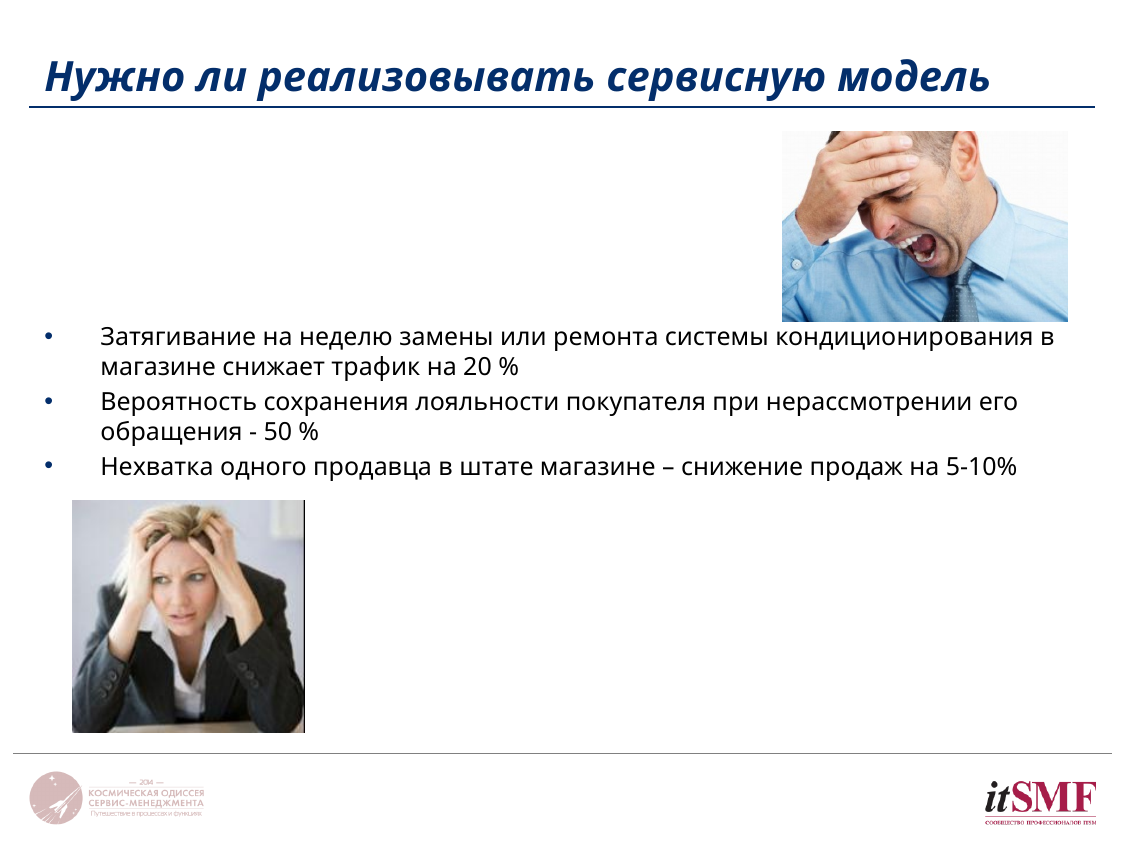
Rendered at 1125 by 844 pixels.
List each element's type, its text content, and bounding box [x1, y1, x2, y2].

list Затягивание на неделю замены или ремонта системы кондиционирования в магазине снижает трафик на 20 % Вероятность сохранения лояльности покупателя при нерассмотрении его обращения - 50 % Нехватка одного продавца в штате магазине – снижение продаж на 5-10% [29, 138, 1096, 729]
picture [985, 781, 1096, 825]
title Нужно ли реализовывать сервисную модель [29, 33, 1096, 115]
picture [781, 131, 1068, 323]
picture [72, 500, 305, 734]
